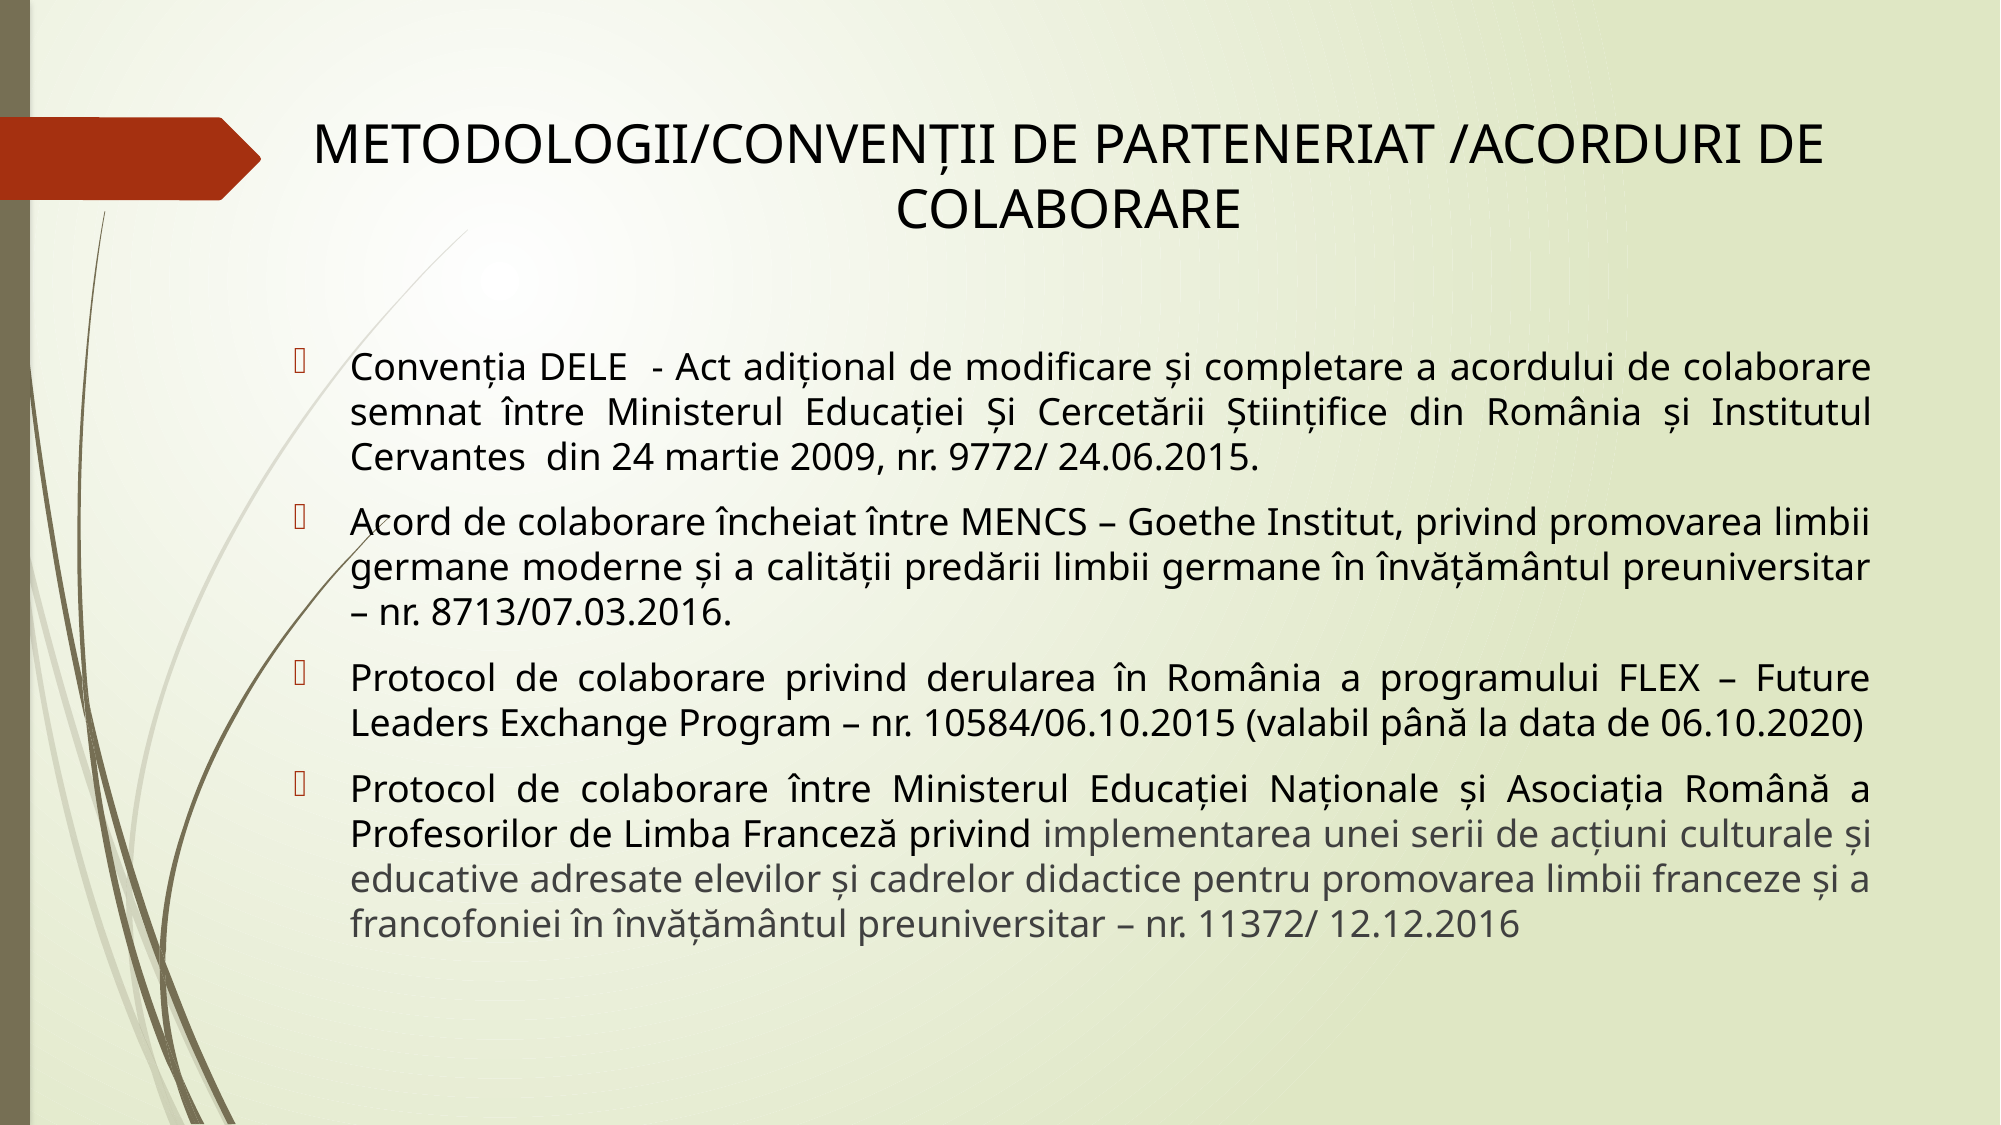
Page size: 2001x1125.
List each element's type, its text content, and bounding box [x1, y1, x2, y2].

title METODOLOGII/CONVENȚII DE PARTENERIAT /ACORDURI DE COLABORARE [251, 102, 1888, 313]
list Convenția DELE - Act adițional de modificare și completare a acordului de colaborare semnat între Ministerul Educației Și Cercetării Științifice din România și Institutul Cervantes din 24 martie 2009, nr. 9772/ 24.06.2015. Acord de colaborare încheiat între MENCS – Goethe Institut, privind promovarea limbii germane moderne și a calității predării limbii germane în învățământul preuniversitar – nr. 8713/07.03.2016. Protocol de colaborare privind derularea în România a programului FLEX – Future Leaders Exchange Program – nr. 10584/06.10.2015 (valabil până la data de 06.10.2020) Protocol de colaborare între Ministerul Educației Naționale și Asociația Română a Profesorilor de Limba Franceză privind implementarea unei serii de acțiuni culturale și educative adresate elevilor și cadrelor didactice pentru promovarea limbii franceze și a francofoniei în învățământul preuniversitar – nr. 11372/ 12.12.2016 [278, 335, 1888, 970]
